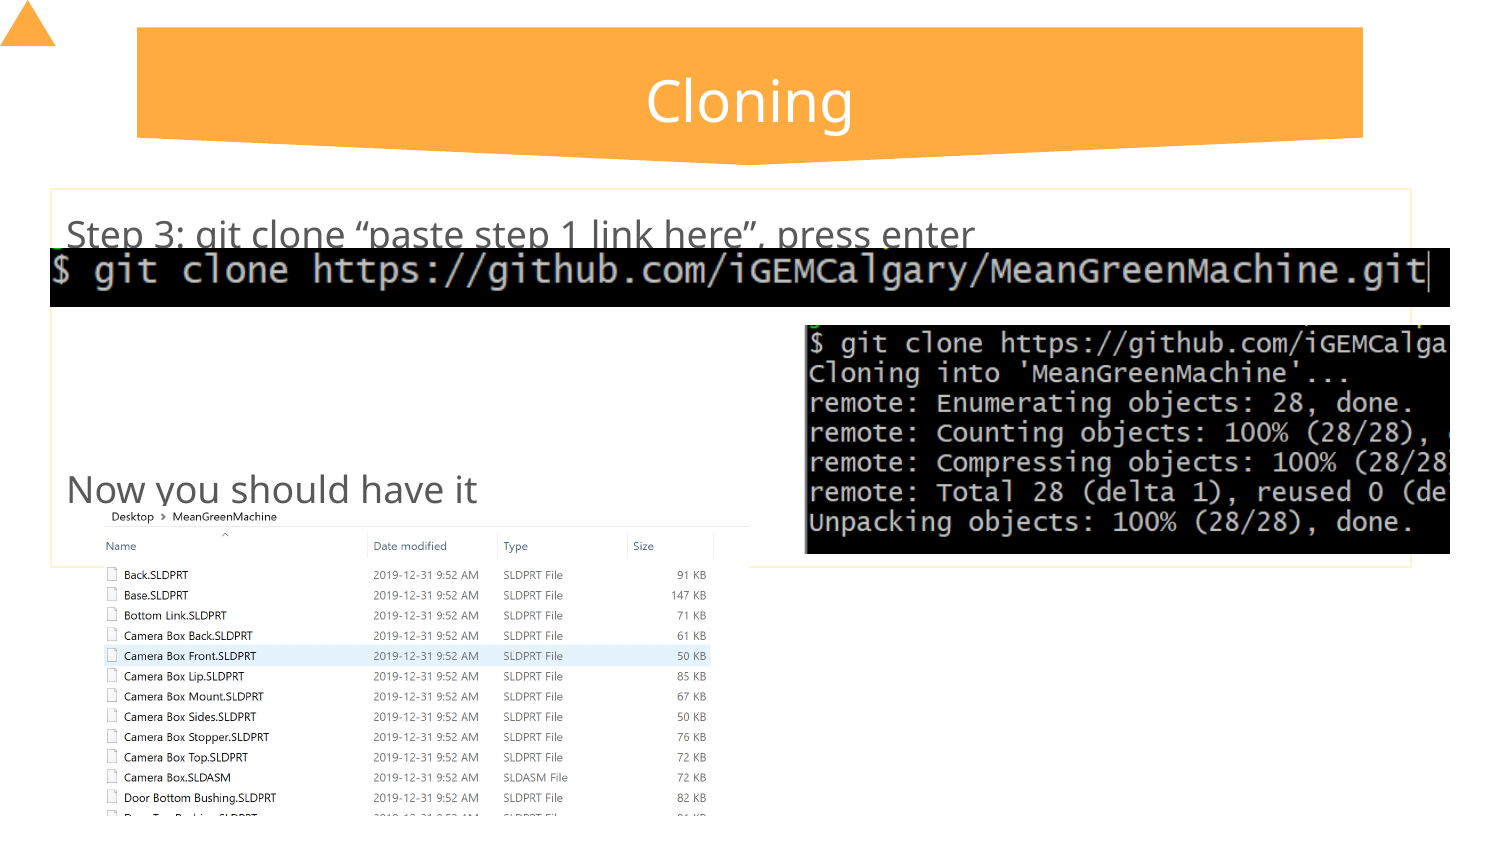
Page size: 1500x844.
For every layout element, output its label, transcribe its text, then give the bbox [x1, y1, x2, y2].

picture [104, 506, 751, 816]
text_box [279, 144, 1221, 166]
list Step 3: git clone “paste step 1 link here”, press enter Now you should have it [51, 189, 1412, 247]
title Cloning [51, 49, 1449, 144]
list Step 3: git clone “paste step 1 link here”, press enter Now you should have it [51, 315, 1412, 568]
text_box [137, 27, 1363, 49]
picture [49, 248, 1451, 307]
text_box [0, 0, 56, 47]
picture [804, 325, 1451, 554]
